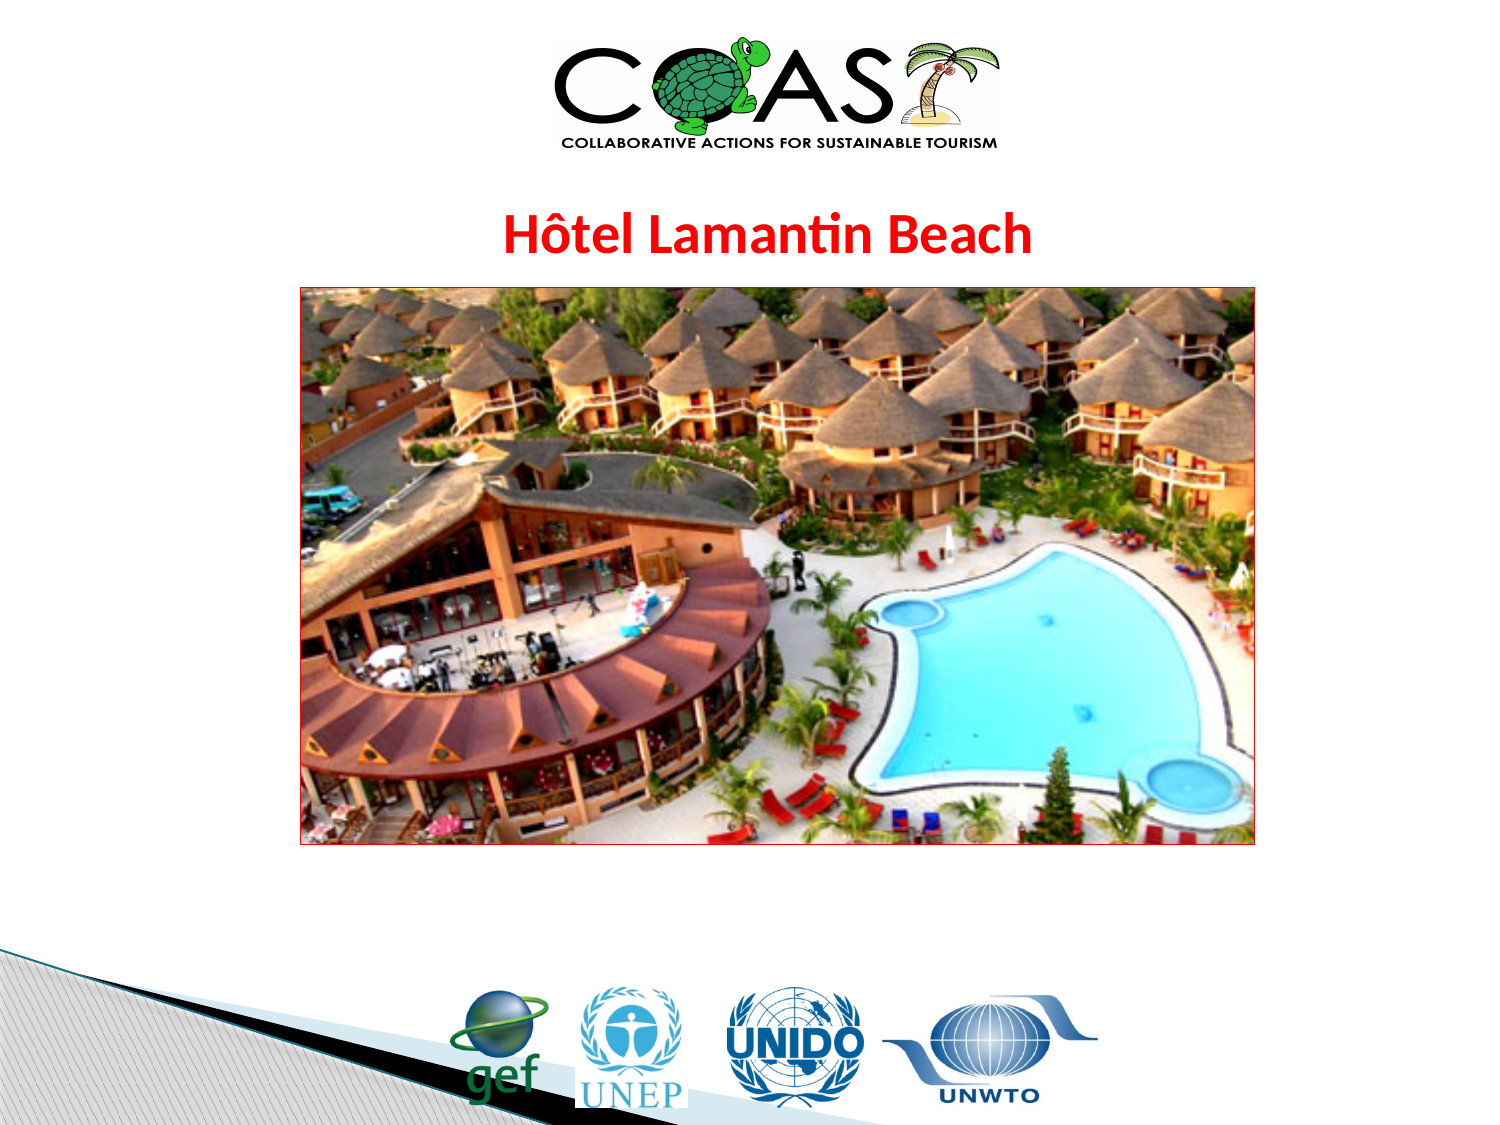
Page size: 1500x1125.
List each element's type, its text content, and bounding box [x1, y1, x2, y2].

picture [877, 987, 1100, 1108]
picture [727, 987, 864, 1108]
picture [549, 37, 1000, 148]
picture [575, 987, 688, 1108]
picture [299, 287, 1255, 845]
picture [447, 987, 551, 1108]
text_box Hôtel Lamantin Beach [87, 187, 1450, 273]
